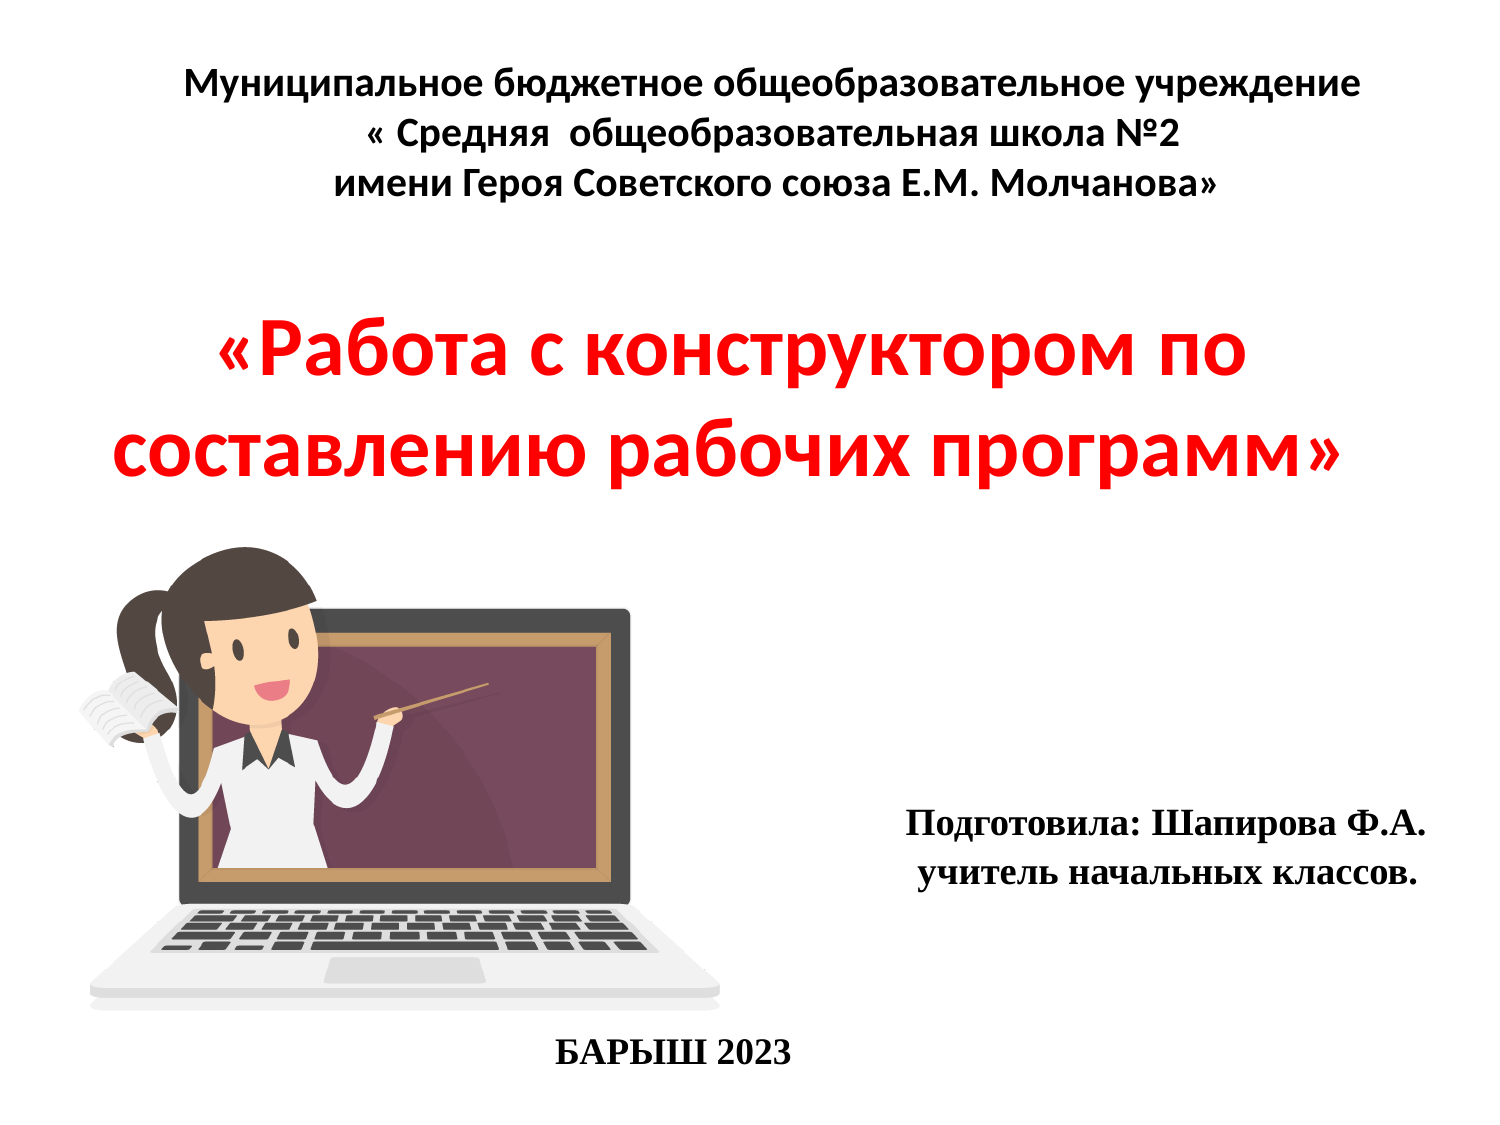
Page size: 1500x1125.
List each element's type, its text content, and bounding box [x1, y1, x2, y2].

subtitle Подготовила: Шапирова Ф.А. учитель начальных классов. [730, 714, 1454, 925]
picture [70, 538, 727, 1017]
text_box Муниципальное бюджетное общеобразовательное учреждение « Средняя общеобразовательная школа №2 имени Героя Советского союза Е.М. Молчанова» [168, 47, 1387, 213]
title «Работа с конструктором по составлению рабочих программ» [93, 281, 1369, 504]
text_box БАРЫШ 2023 [540, 1019, 807, 1080]
